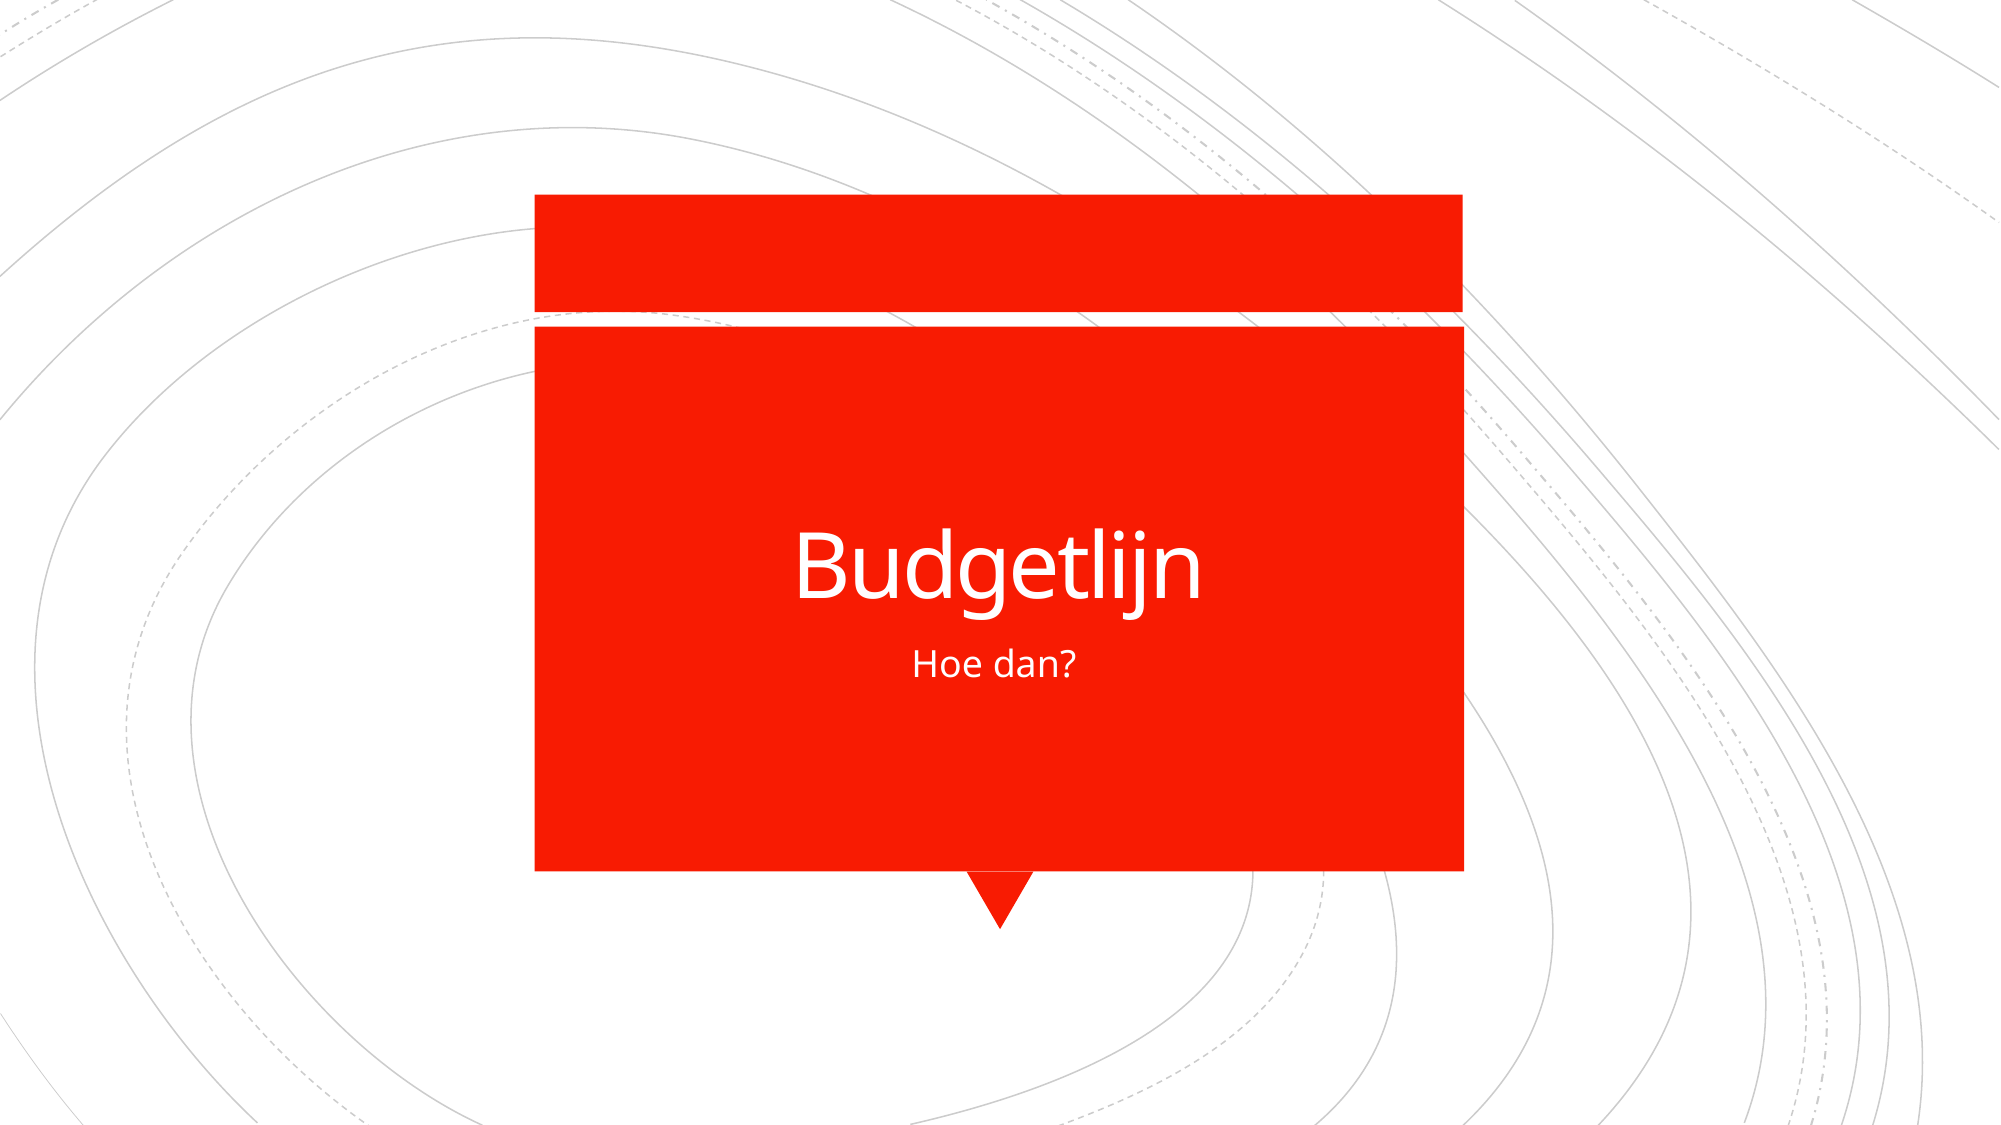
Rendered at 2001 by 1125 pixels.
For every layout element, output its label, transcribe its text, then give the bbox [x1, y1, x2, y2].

list Hoe dan? [548, 631, 1450, 859]
title Budgetlijn [548, 340, 1450, 618]
